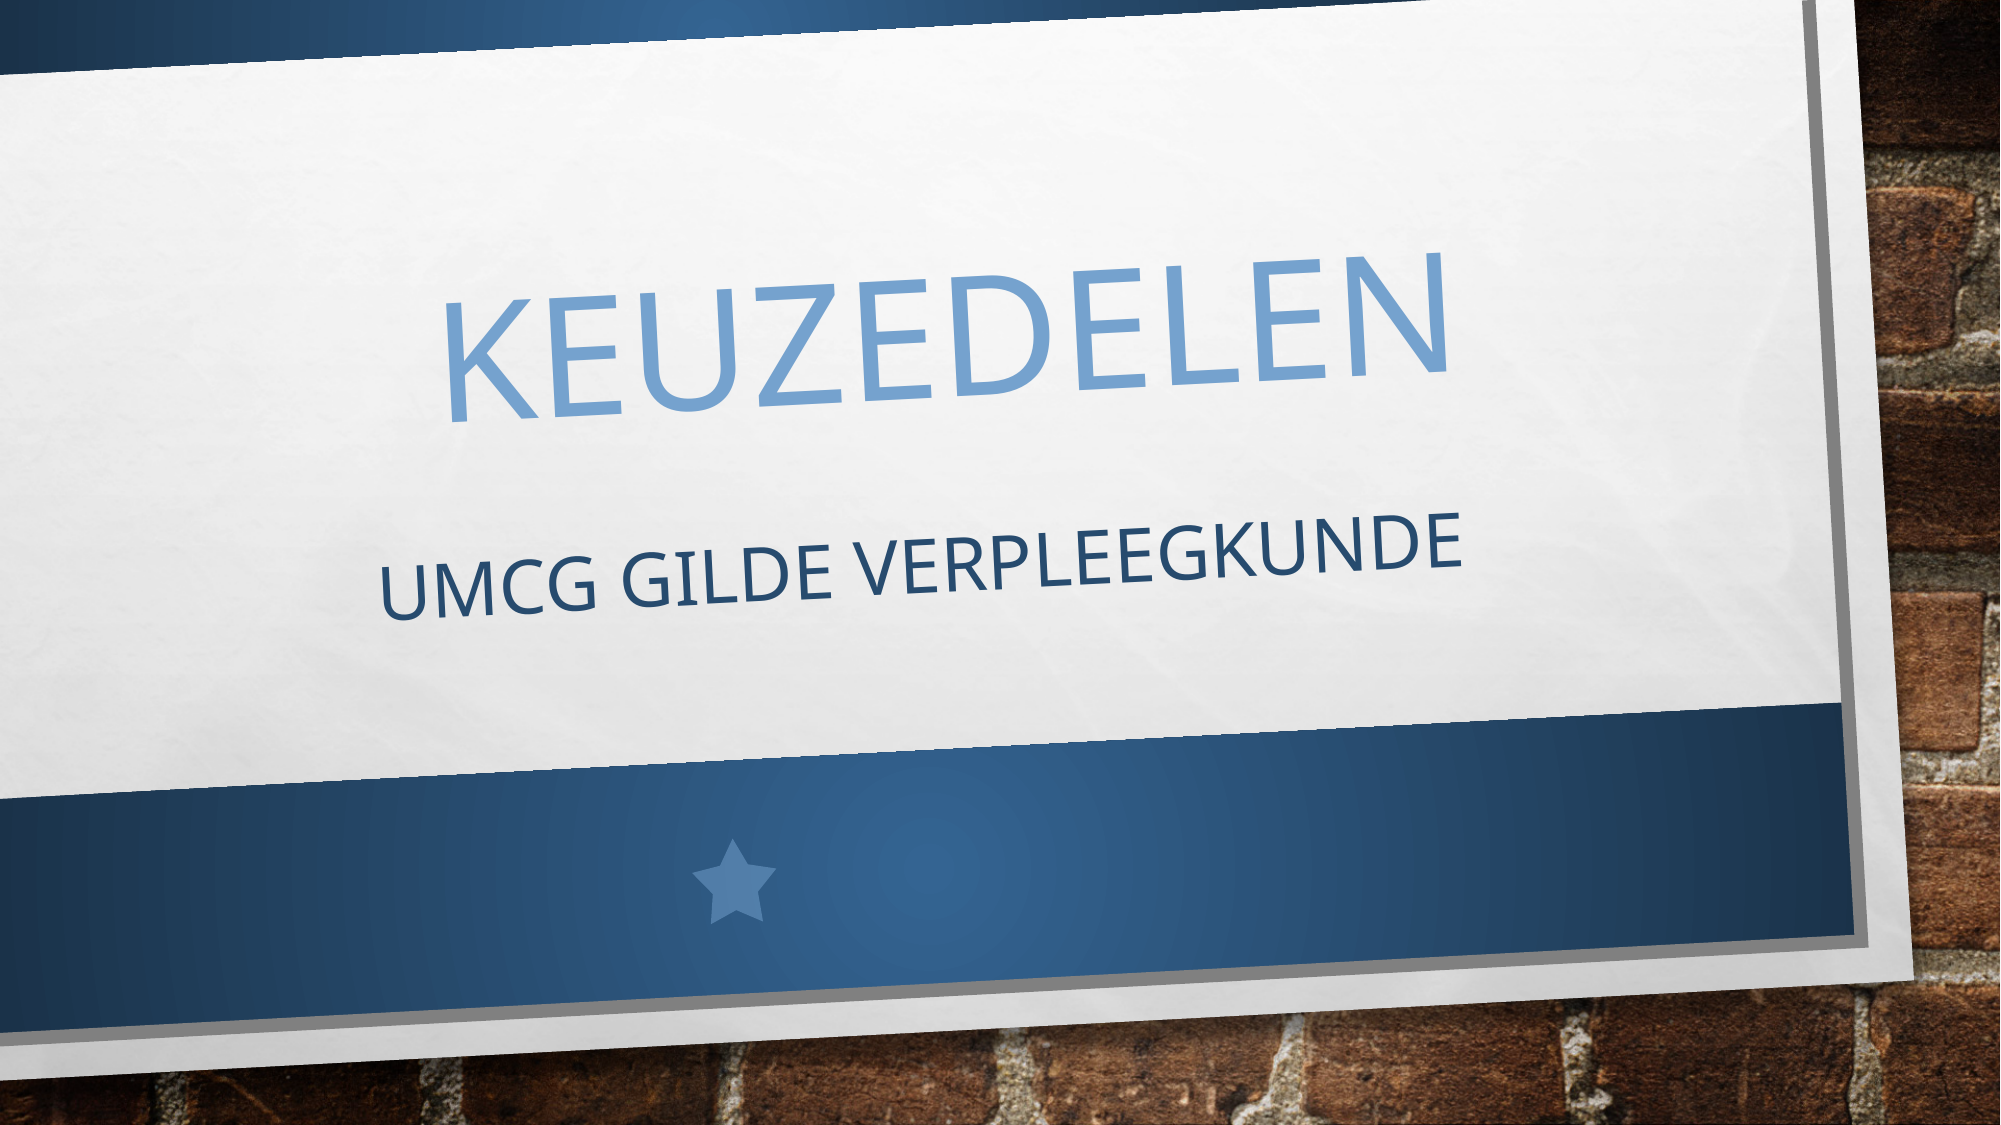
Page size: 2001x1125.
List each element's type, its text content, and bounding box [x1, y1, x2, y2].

picture [0, 0, 2000, 1125]
subtitle UMCG GILDE VERPLEEGKUNDE [117, 450, 1724, 672]
title keuzedelen [135, 67, 1751, 482]
